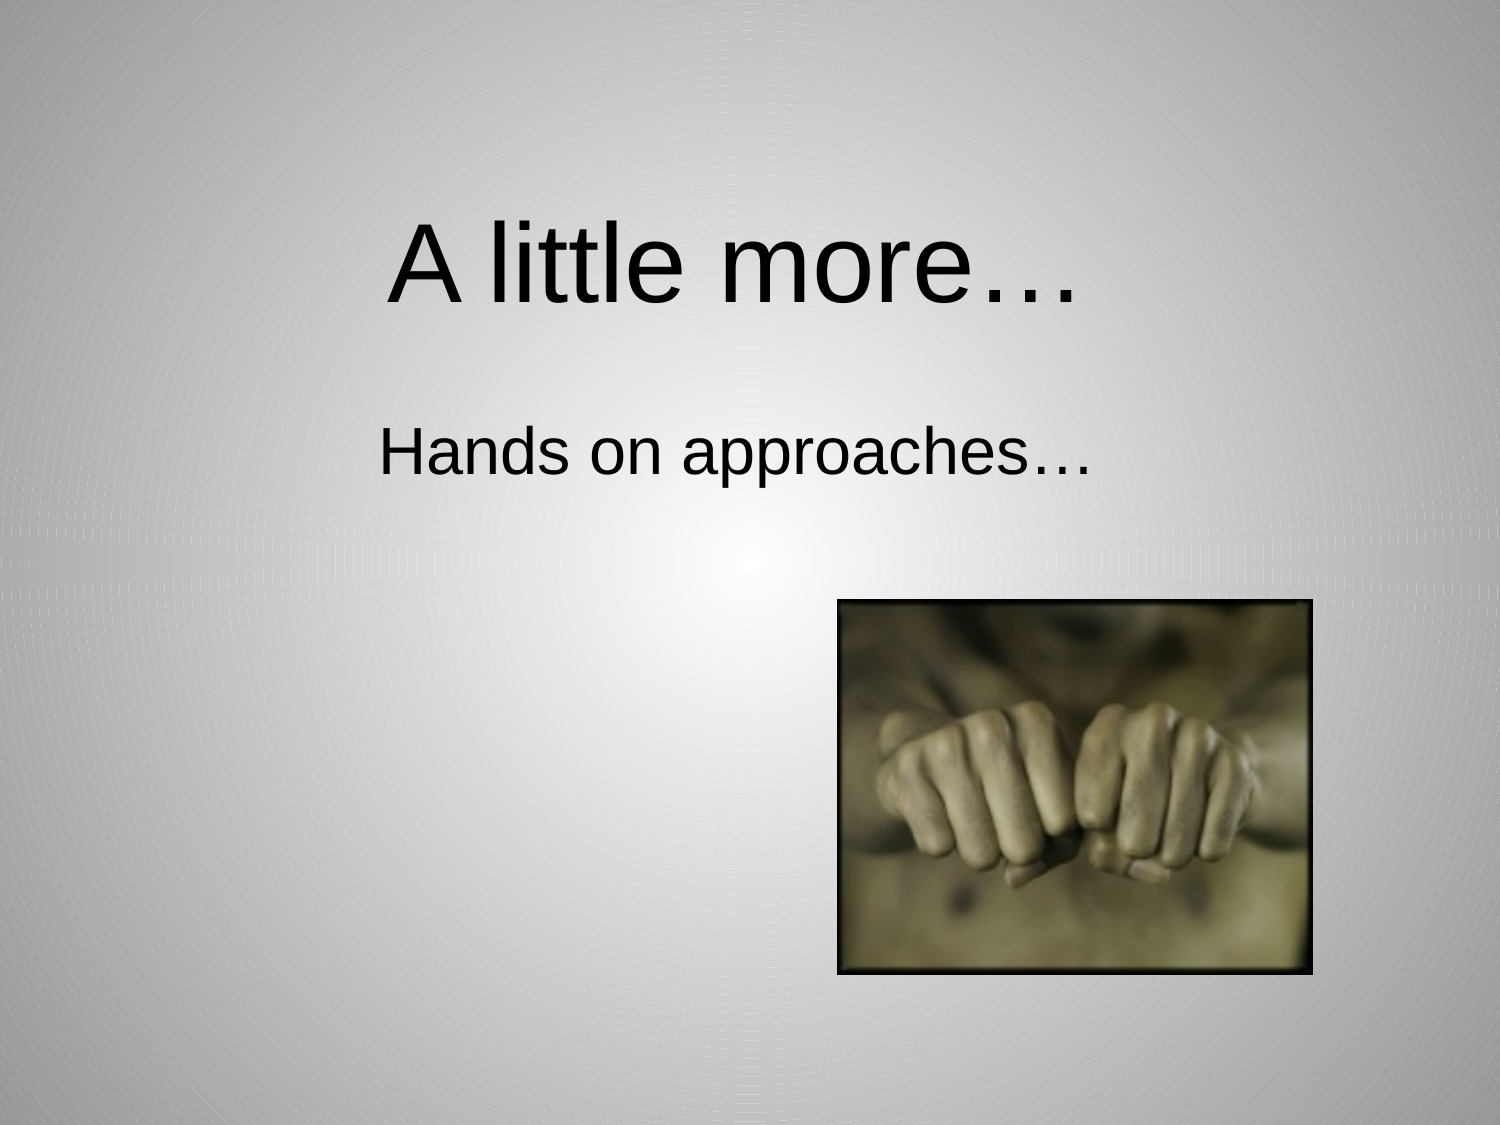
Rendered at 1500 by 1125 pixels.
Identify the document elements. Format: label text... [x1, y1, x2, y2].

picture [837, 599, 1313, 976]
title A little more… [99, 137, 1376, 379]
subtitle Hands on approaches… [212, 399, 1263, 688]
